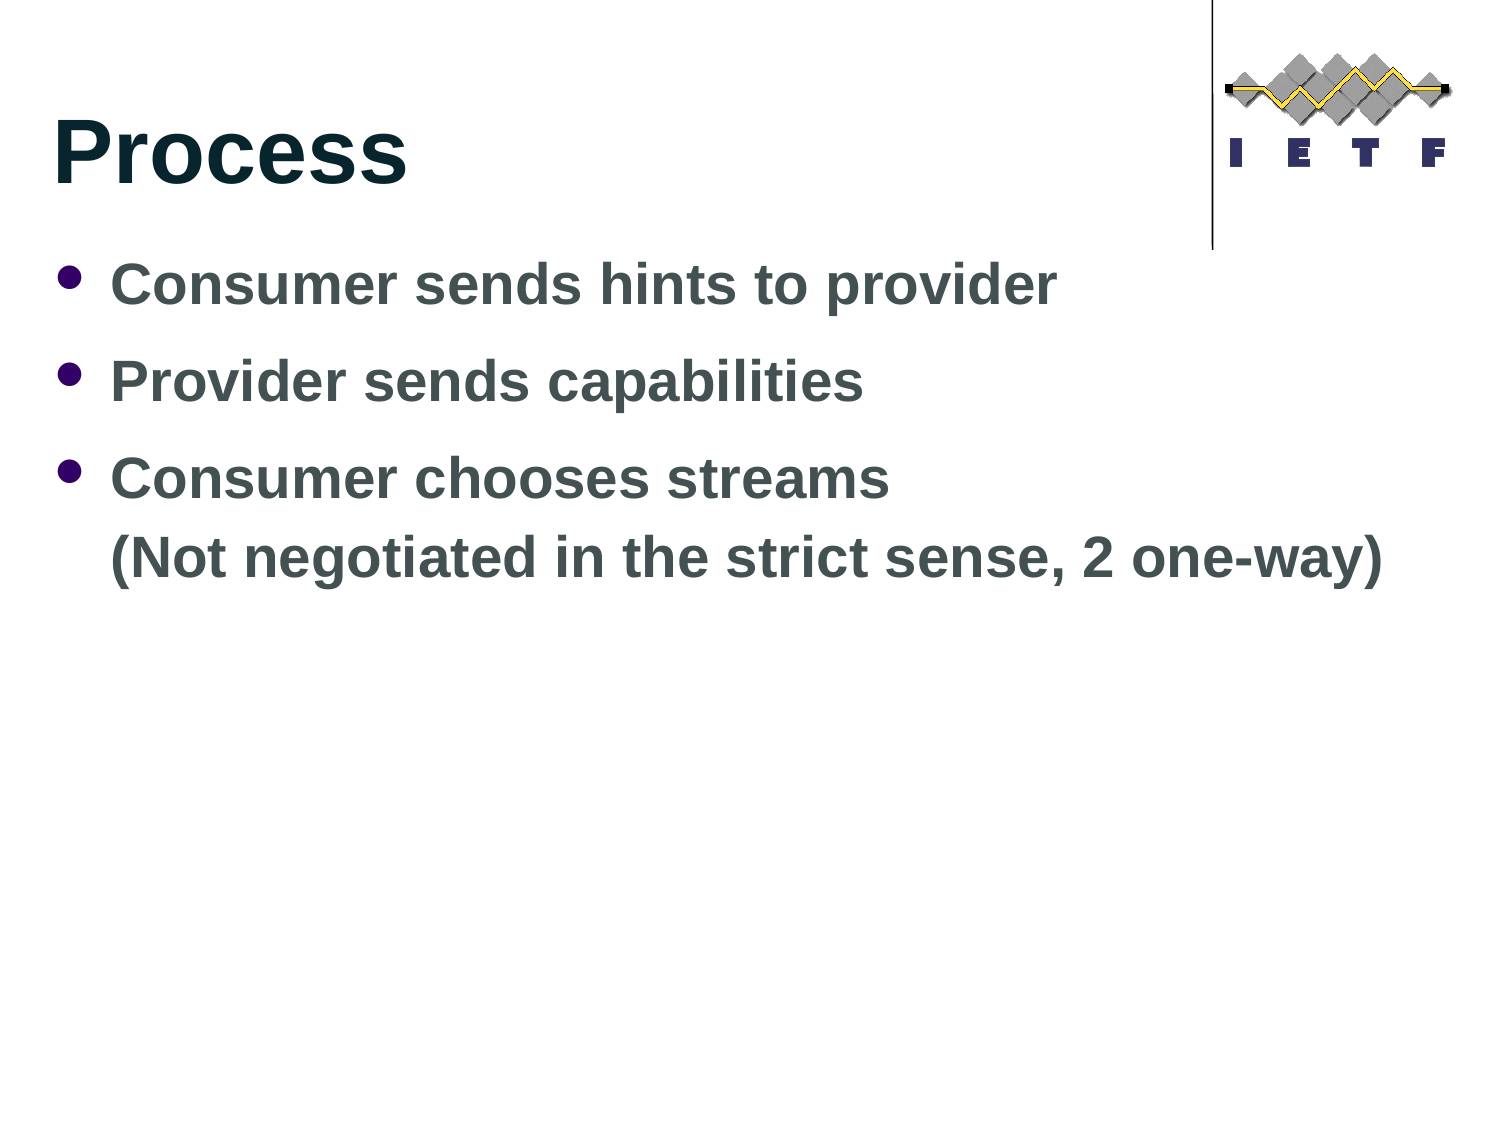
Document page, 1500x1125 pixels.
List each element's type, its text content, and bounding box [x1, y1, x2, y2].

list Consumer sends hints to provider Provider sends capabilities Consumer chooses streams (Not negotiated in the strict sense, 2 one-way) [39, 243, 1447, 1036]
picture [1212, 37, 1463, 181]
title Process [37, 70, 1447, 209]
